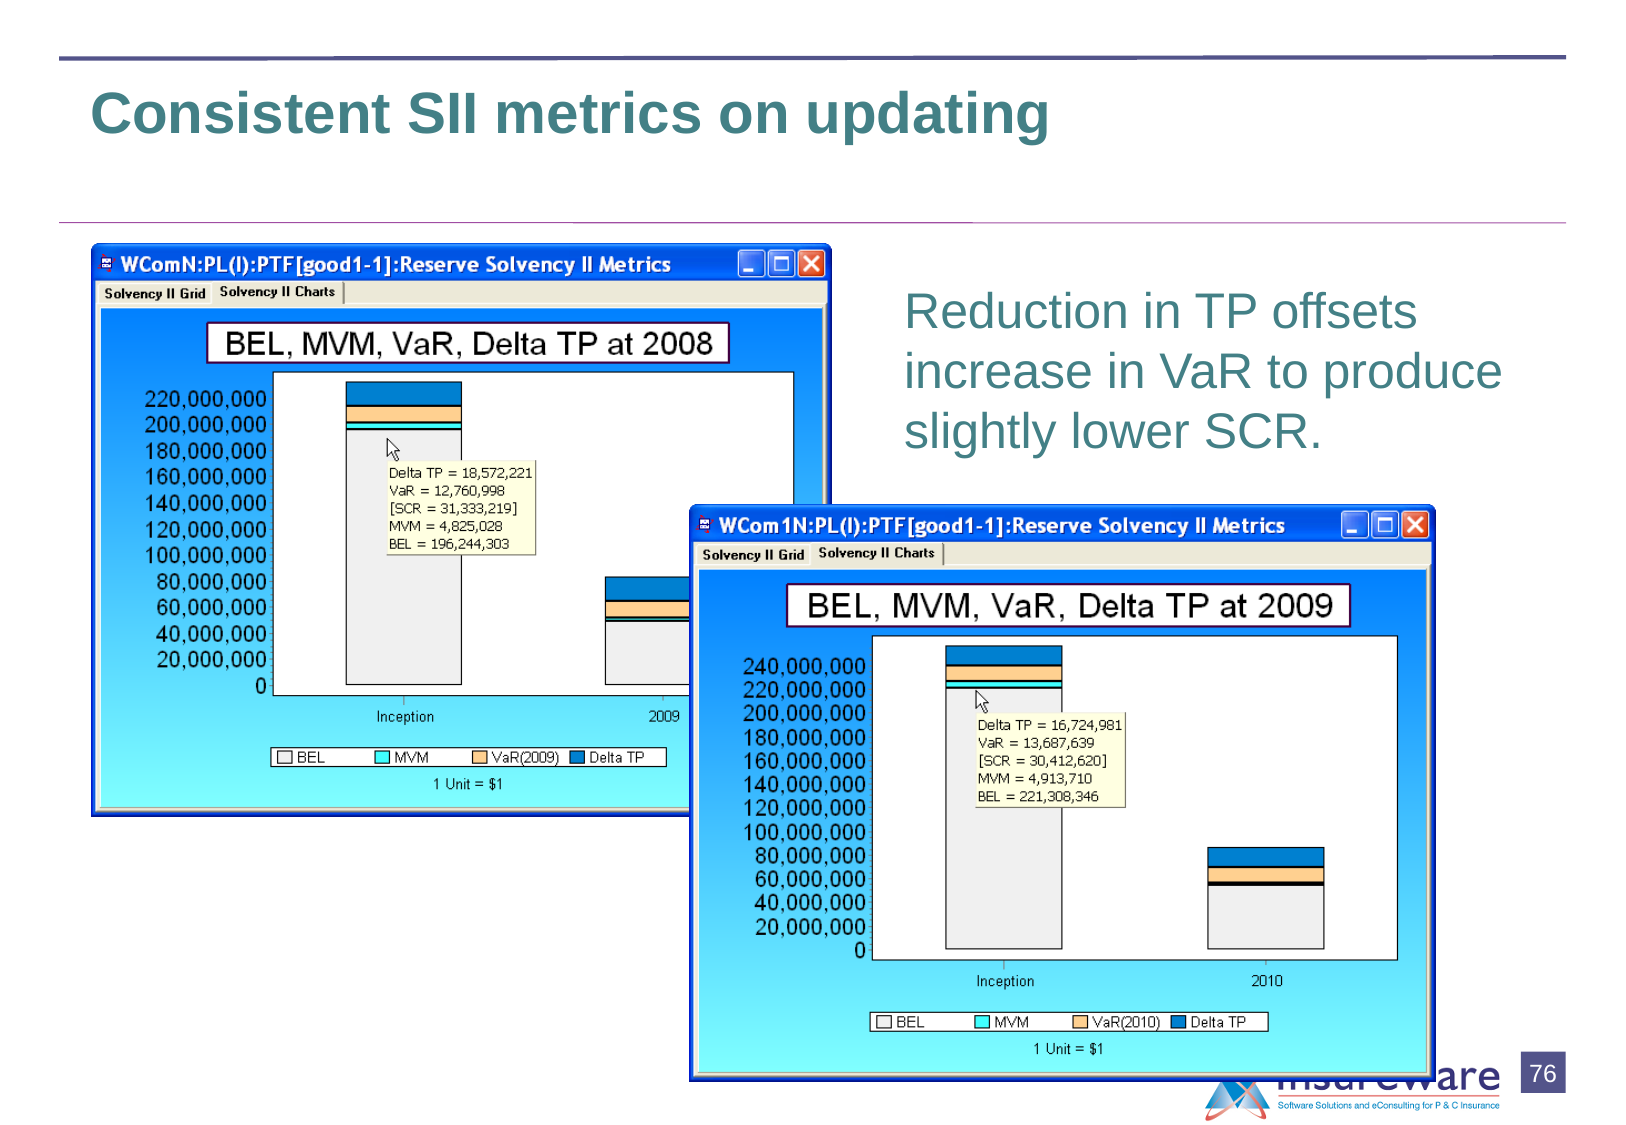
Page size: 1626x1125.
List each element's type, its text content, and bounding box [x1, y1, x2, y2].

list Reduction in TP offsets increase in VaR to produce slightly lower SCR. [847, 278, 1534, 480]
slide_number 75 [1520, 1051, 1566, 1093]
title Consistent SII metrics on updating [90, 79, 1568, 204]
picture [91, 243, 1500, 1122]
